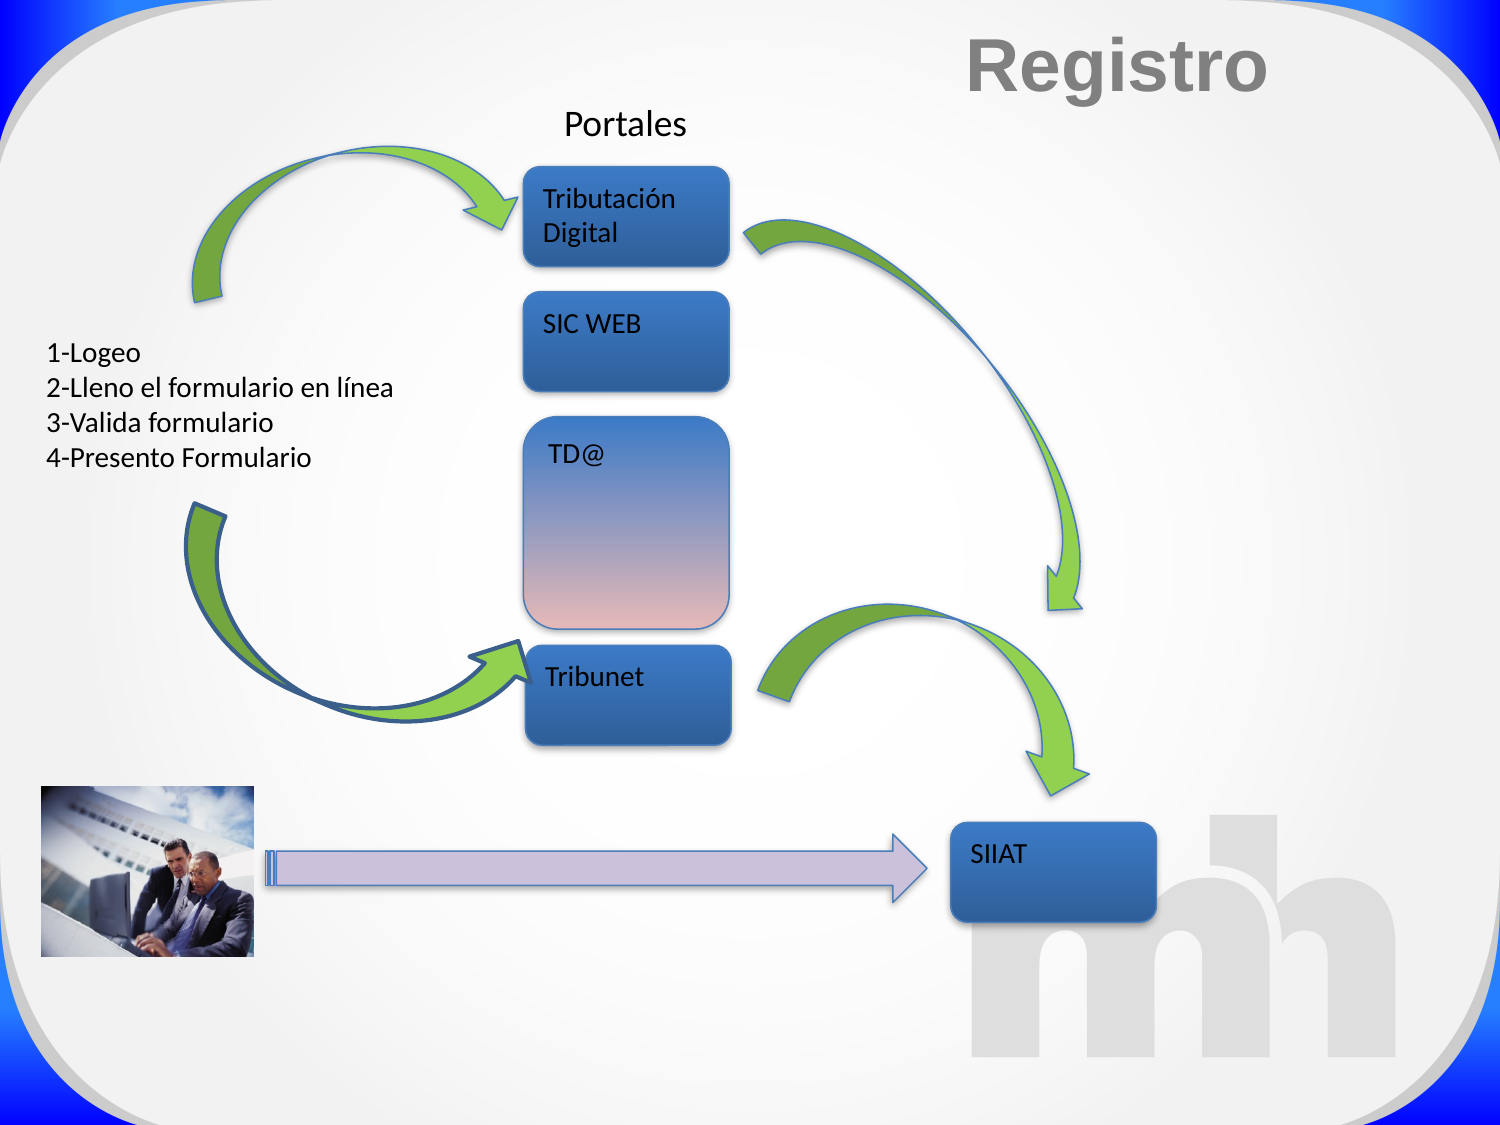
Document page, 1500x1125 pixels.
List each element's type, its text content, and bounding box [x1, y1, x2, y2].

text_box [191, 145, 519, 304]
text_box SIIAT [949, 821, 1158, 924]
picture [0, 0, 1500, 1125]
text_box Tributación Digital [522, 165, 730, 268]
text_box Portales [549, 91, 703, 152]
text_box Tribunet [524, 644, 732, 747]
text_box Registro [868, 8, 1285, 138]
text_box TD@ [522, 415, 730, 630]
text_box SIC WEB [522, 290, 730, 393]
text_box [757, 603, 1091, 797]
text_box [183, 501, 534, 724]
text_box [742, 219, 1084, 612]
text_box [265, 833, 928, 904]
text_box 1-Logeo 2-Lleno el formulario en línea 3-Valida formulario 4-Presento Formulario [31, 326, 410, 481]
